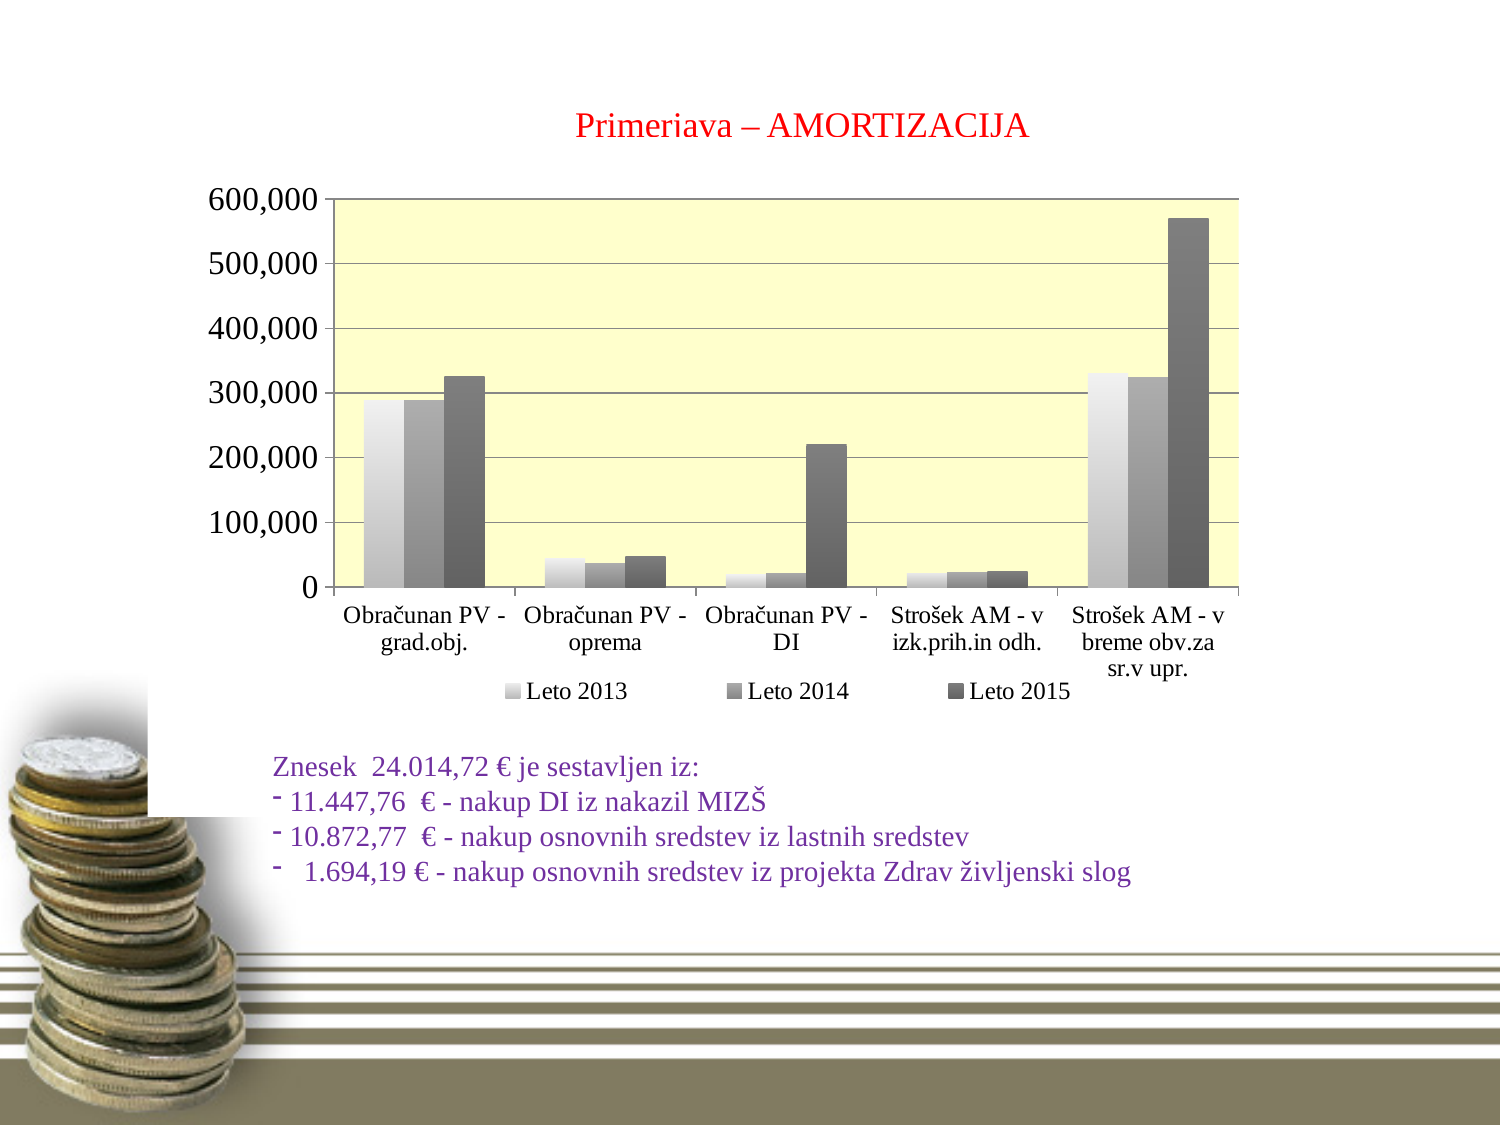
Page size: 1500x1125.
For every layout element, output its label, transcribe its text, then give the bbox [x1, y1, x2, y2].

title Primerjava – AMORTIZACIJA [234, 93, 1388, 223]
chart [147, 136, 1344, 818]
picture [0, 0, 1500, 1125]
text_box Znesek 24.014,72 € je sestavljen iz: 11.447,76 € - nakup DI iz nakazil MIZŠ 10.872,77 € - nakup osnovnih sredstev iz lastnih sredstev 1.694,19 € - nakup osnovnih sredstev iz projekta Zdrav življenski slog [257, 739, 1447, 895]
